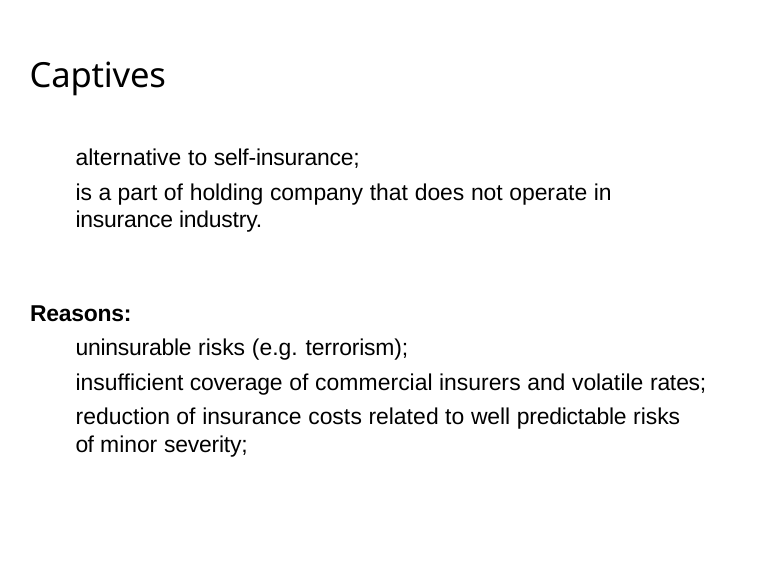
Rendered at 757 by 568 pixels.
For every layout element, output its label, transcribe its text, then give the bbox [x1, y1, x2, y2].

text_box alternative to self-insurance; is a part of holding company that does not operate in insurance industry. Reasons: uninsurable risks (e.g. terrorism); insufficient coverage of commercial insurers and volatile rates; reduction of insurance costs related to well predictable risks of minor severity; [28, 133, 712, 457]
title Captives [27, 23, 680, 122]
